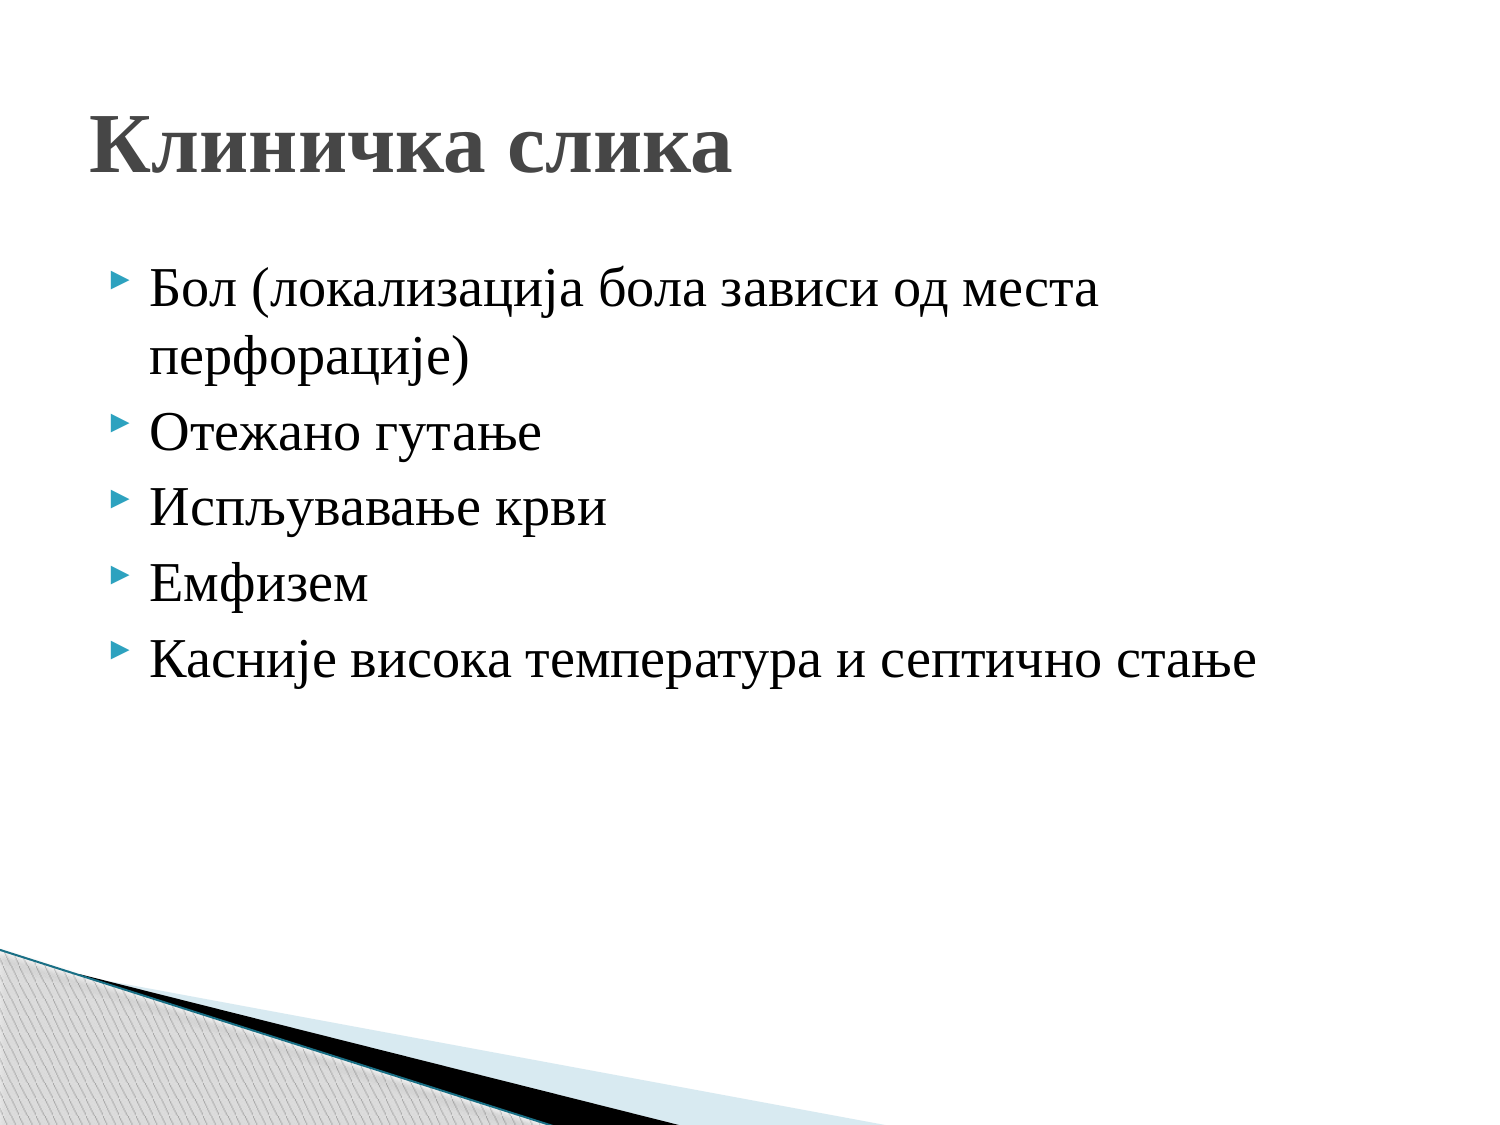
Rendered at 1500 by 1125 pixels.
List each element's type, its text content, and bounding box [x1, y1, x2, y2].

list Бол (локализација бола зависи од места перфорације) Отежано гутање Испљувавање крви Емфизем Касније висока температура и септично стање [75, 243, 1425, 986]
title Клиничка слика [75, 45, 1425, 233]
